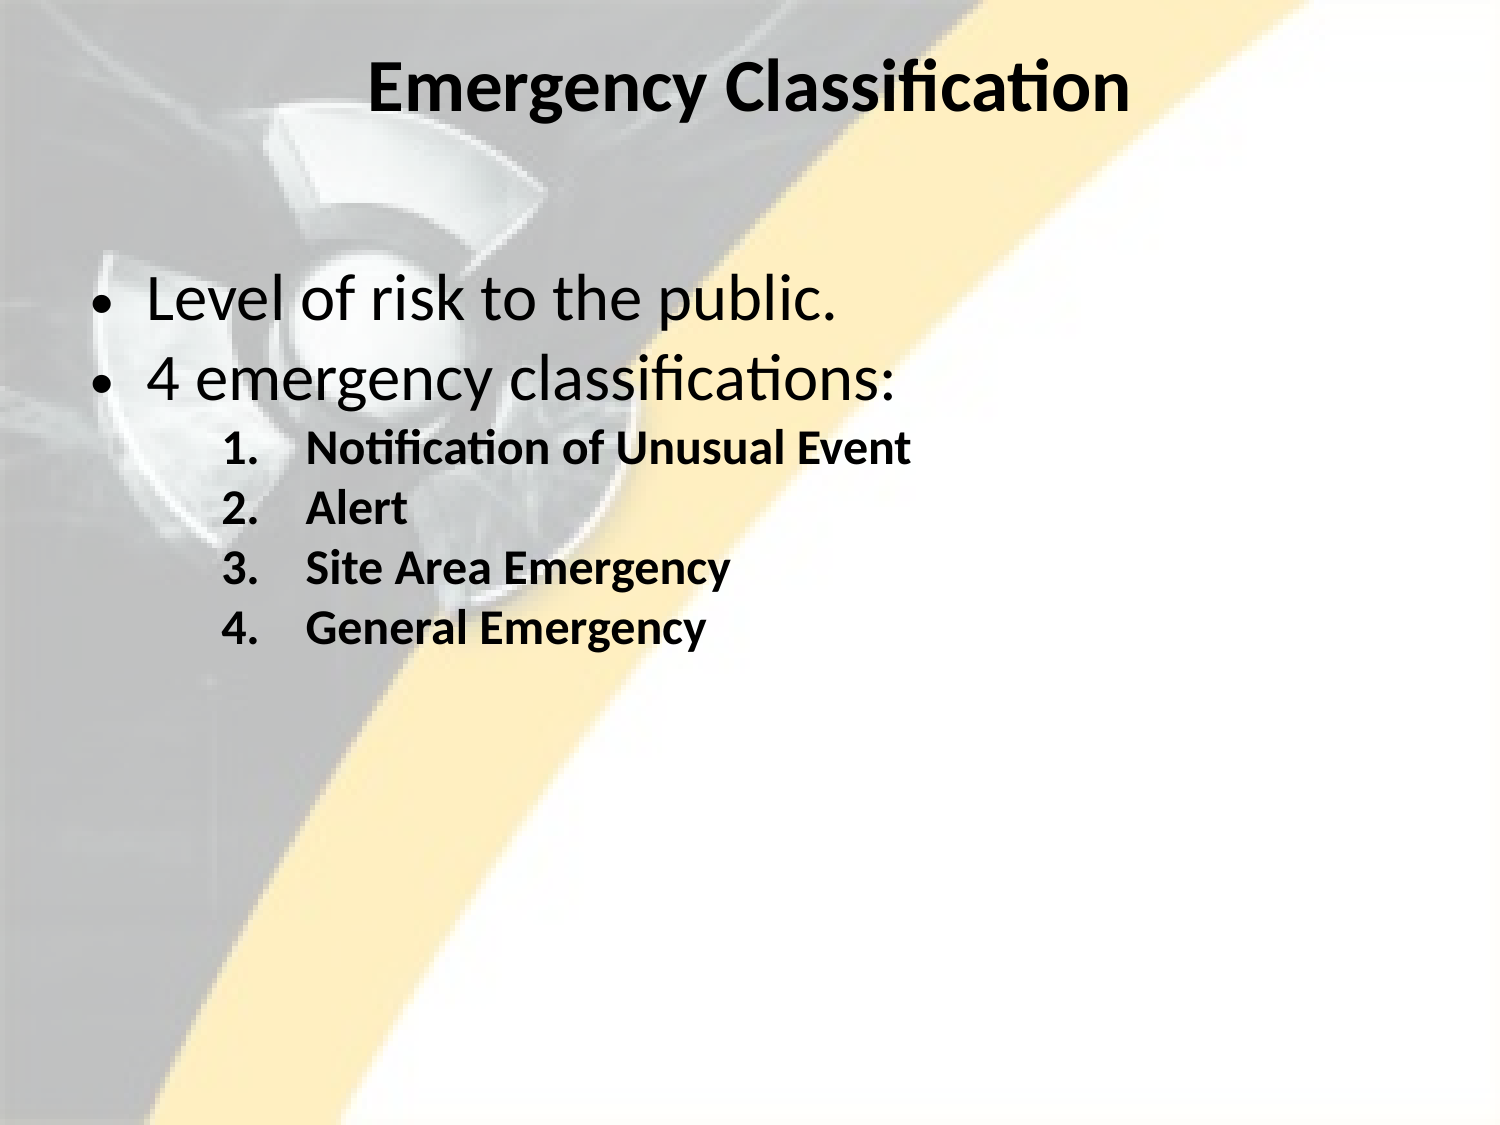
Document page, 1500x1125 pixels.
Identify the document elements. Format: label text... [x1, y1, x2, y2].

title Emergency Classification [75, 45, 1425, 233]
list Level of risk to the public. 4 emergency classifications: Notification of Unusual Event Alert Site Area Emergency General Emergency [75, 262, 1425, 1005]
